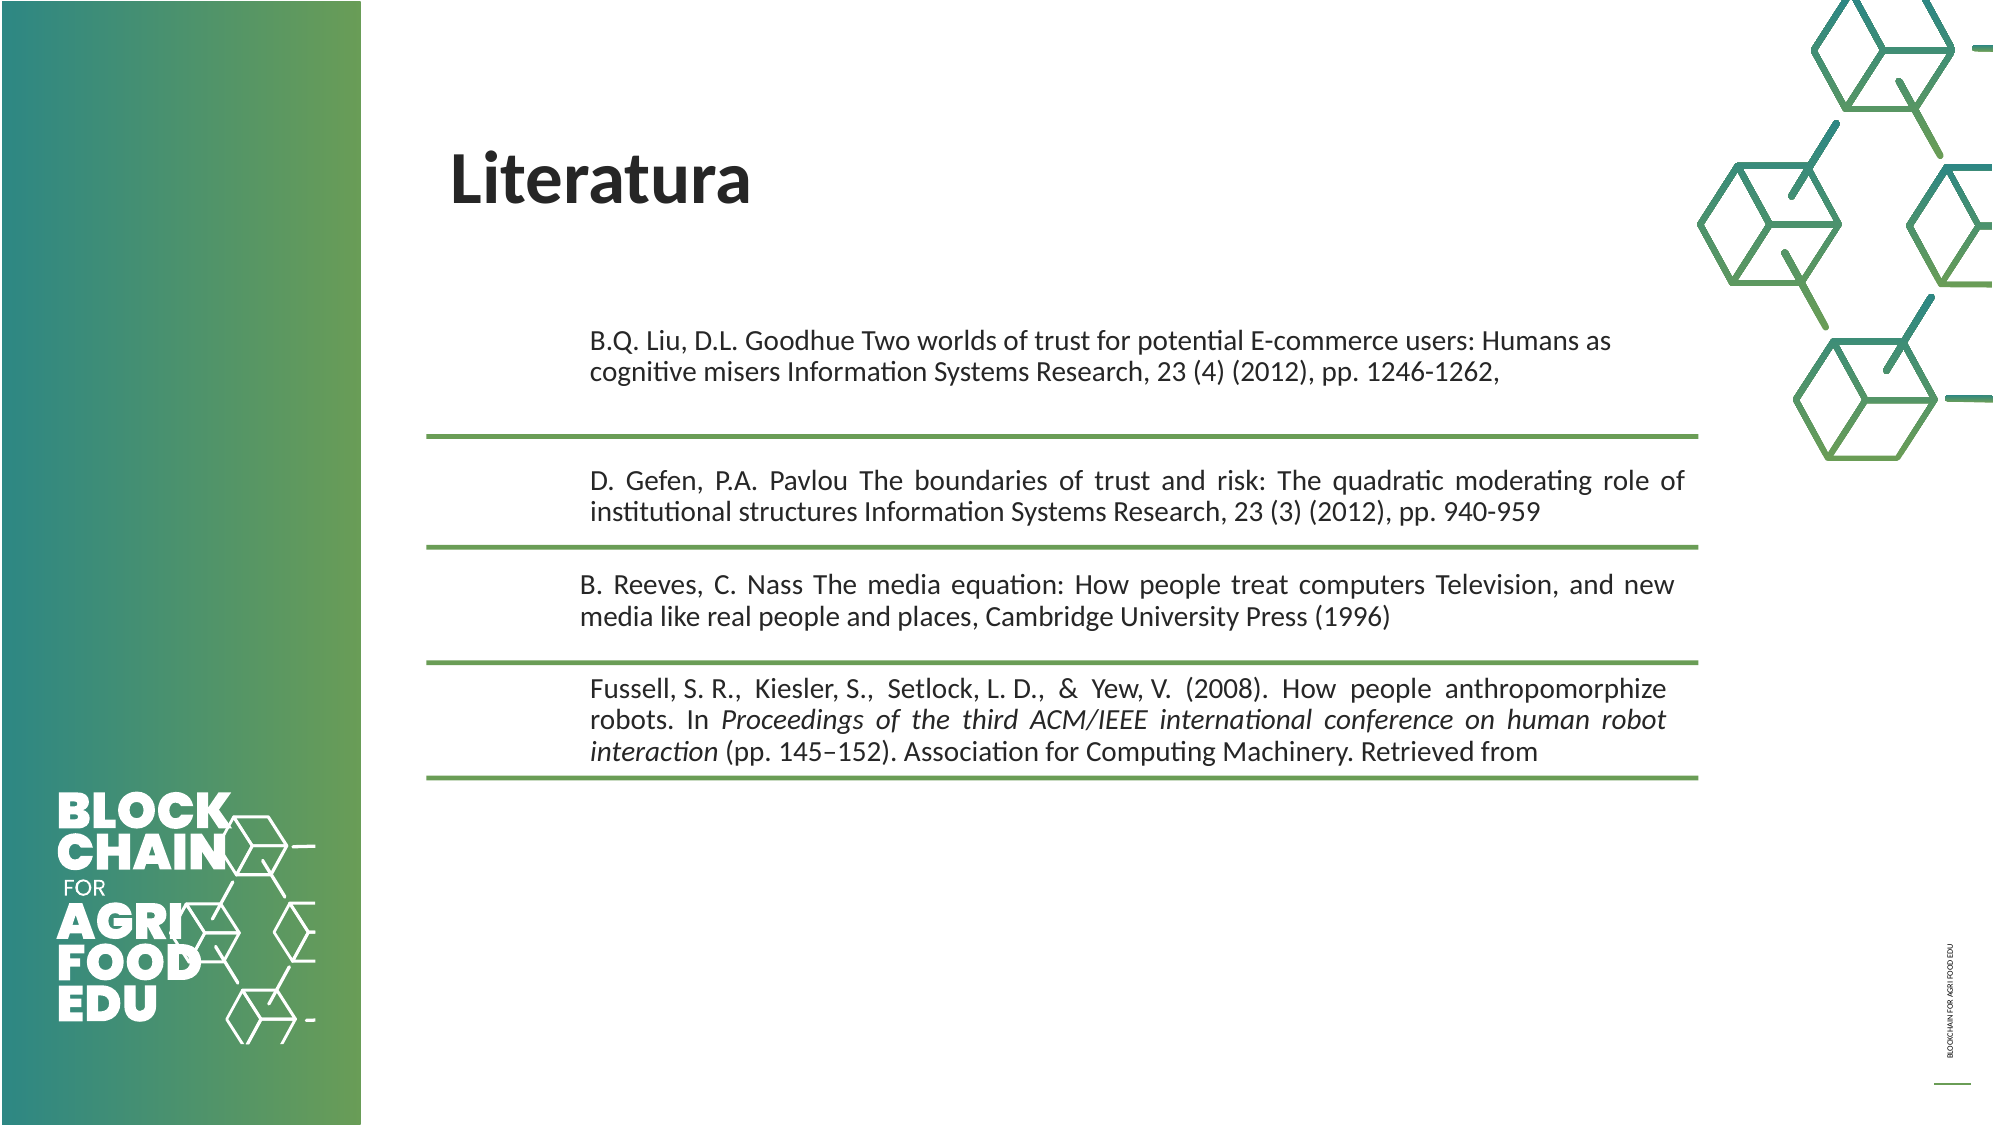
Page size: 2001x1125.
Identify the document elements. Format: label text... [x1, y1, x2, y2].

list Literatura [435, 120, 1263, 239]
text_box B.Q. Liu, D.L. Goodhue Two worlds of trust for potential E-commerce users: Humans as cognitive misers Information Systems Research, 23 (4) (2012), pp. 1246-1262, [574, 280, 1720, 485]
text_box D. Gefen, P.A. Pavlou The boundaries of trust and risk: The quadratic moderating role of institutional structures Information Systems Research, 23 (3) (2012), pp. 940-959 [575, 483, 1701, 563]
list B. Reeves, C. Nass The media equation: How people treat computers Television, and new media like real people and places, Cambridge University Press (1996) [565, 588, 1691, 666]
text_box [575, 733, 1755, 938]
text_box Fussell, S. R., Kiesler, S., Setlock, L. D., & Yew, V. (2008). How people anthropomorphize robots. In Proceedings of the third ACM/IEEE international conference on human robot interaction (pp. 145–152). Association for Computing Machinery. Retrieved from [575, 678, 1683, 763]
